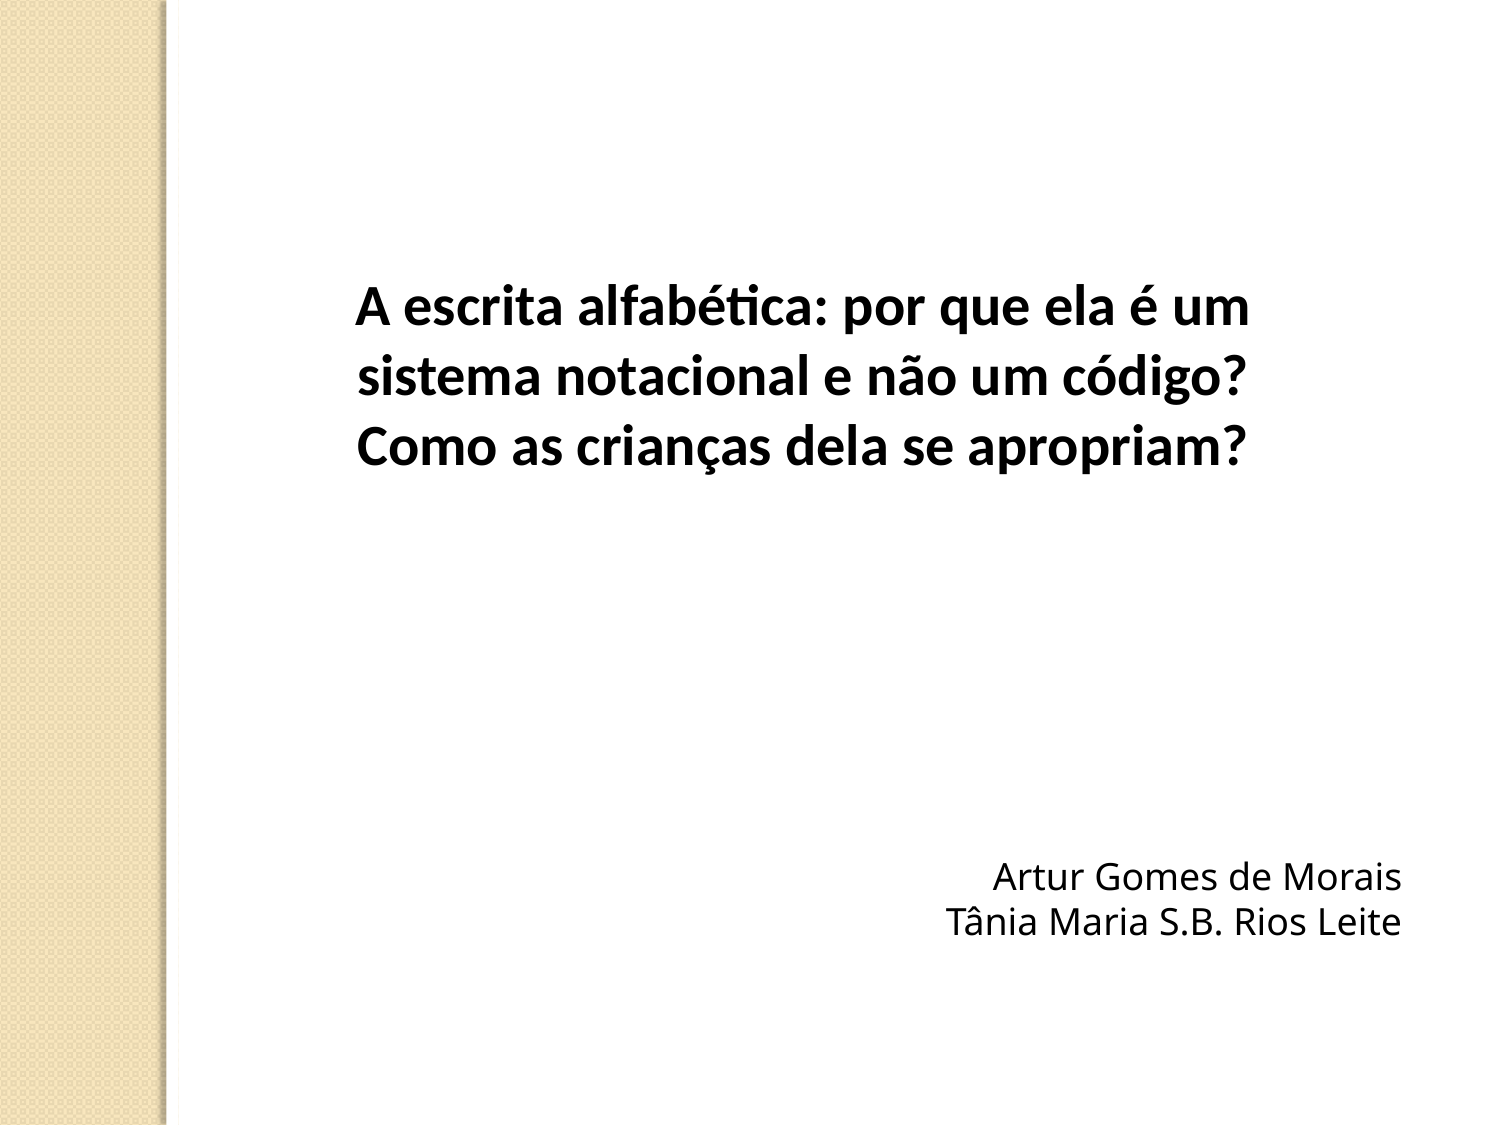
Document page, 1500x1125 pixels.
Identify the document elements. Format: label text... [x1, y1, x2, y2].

picture [0, 0, 166, 1125]
title A escrita alfabética: por que ela é um sistema notacional e não um código? Como as crianças dela se apropriam? [265, 267, 1341, 480]
text_box Artur Gomes de Morais Tânia Maria S.B. Rios Leite [667, 845, 1418, 951]
